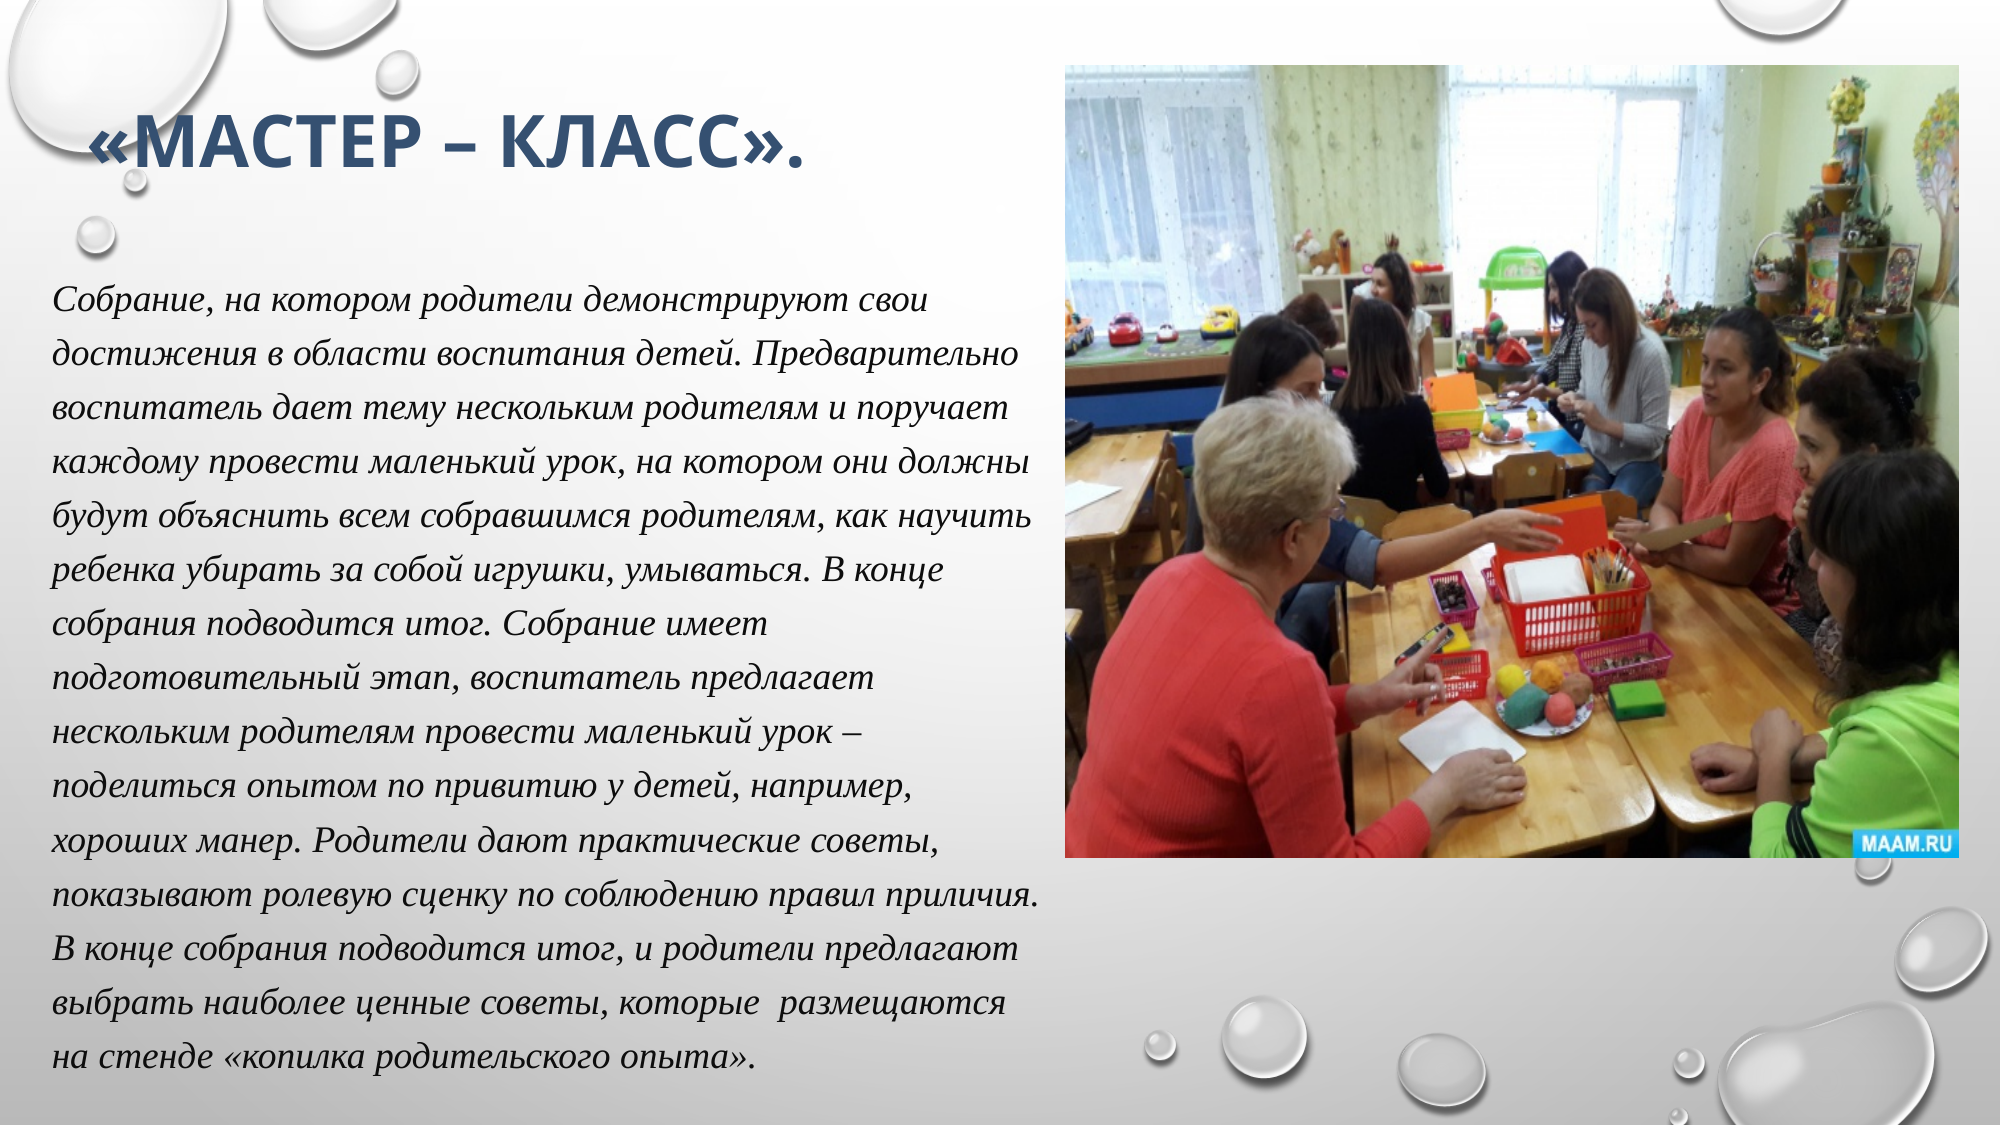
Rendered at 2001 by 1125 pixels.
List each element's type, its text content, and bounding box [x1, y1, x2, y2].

title «Мастер – класс». [70, 19, 842, 191]
list Собрание, на котором родители демонстрируют свои достижения в области воспитания детей. Предварительно воспитатель дает тему нескольким родителям и поручает каждому провести маленький урок, на котором они должны будут объяснить всем собравшимся родителям, как научить ребенка убирать за собой игрушки, умываться. В конце собрания подводится итог. Собрание имеет подготовительный этап, воспитатель предлагает нескольким родителям провести маленький урок – поделиться опытом по привитию у детей, например, хороших манер. Родители дают практические советы, показывают ролевую сценку по соблюдению правил приличия. В конце собрания подводится итог, и родители предлагают выбрать наиболее ценные советы, которые размещаются на стенде «копилка родительского опыта». [36, 257, 1066, 1100]
picture [0, 0, 2000, 1125]
